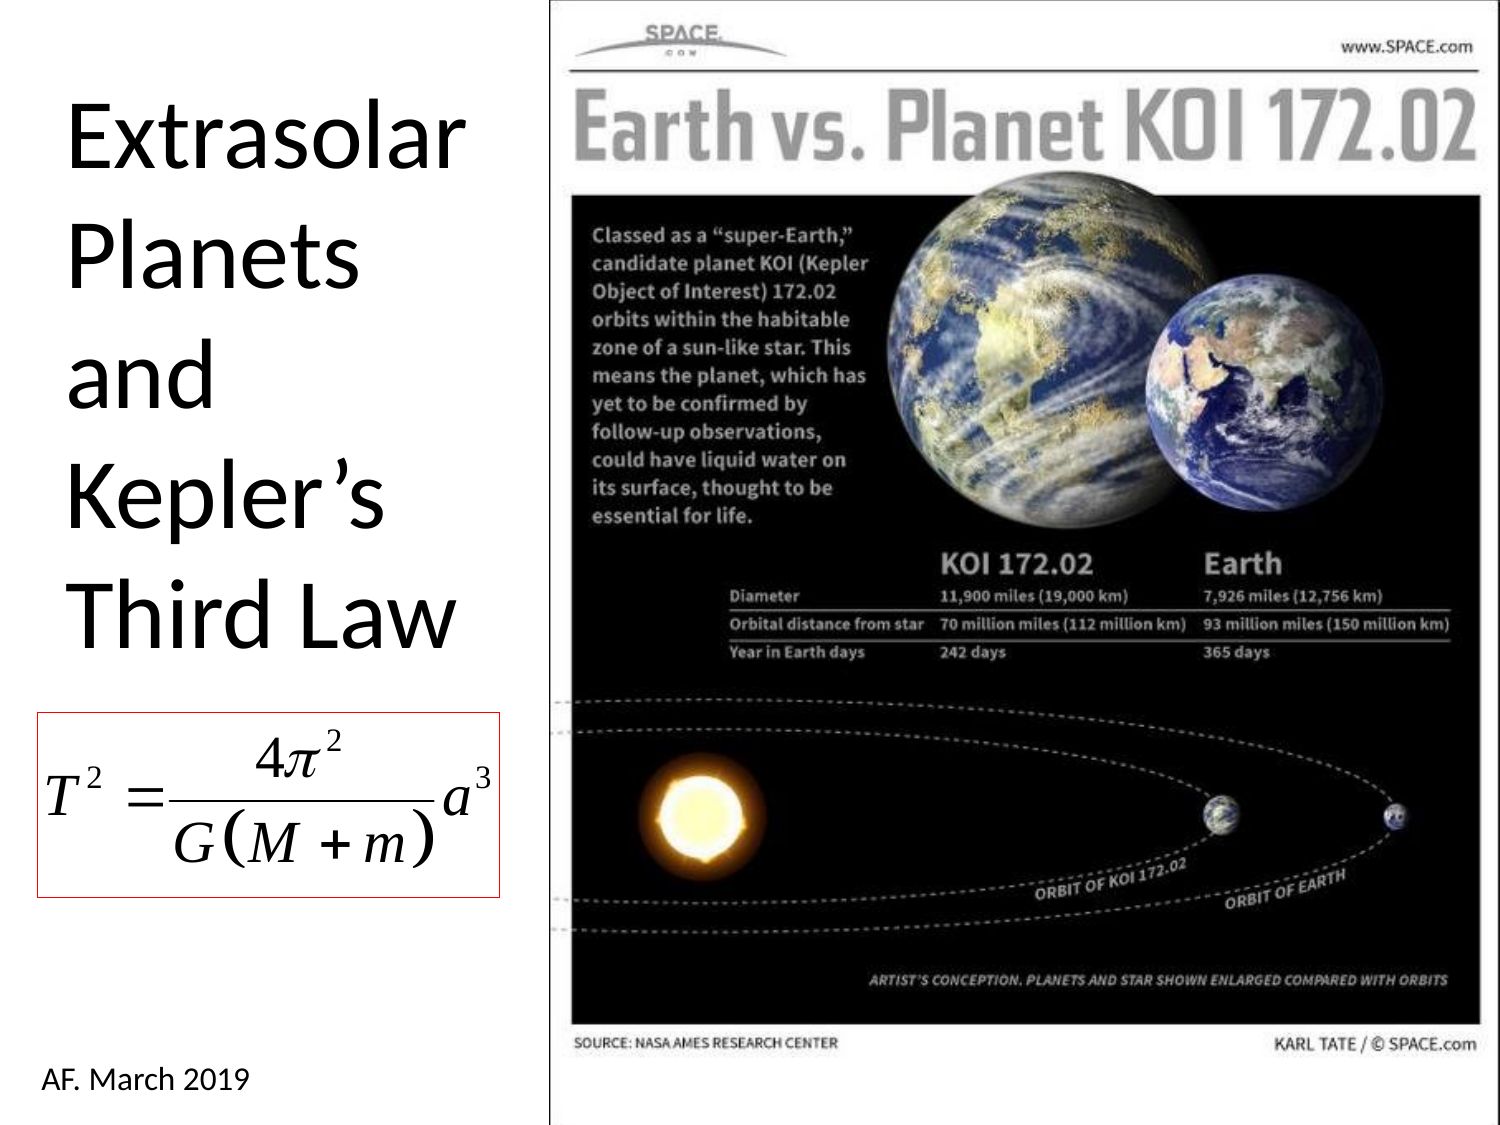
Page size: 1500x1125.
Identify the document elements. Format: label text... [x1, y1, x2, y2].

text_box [37, 712, 501, 898]
title Extrasolar Planets and Kepler’s Third Law [50, 75, 513, 663]
text_box AF. March 2019 [26, 1049, 266, 1105]
picture [549, 0, 1500, 1125]
